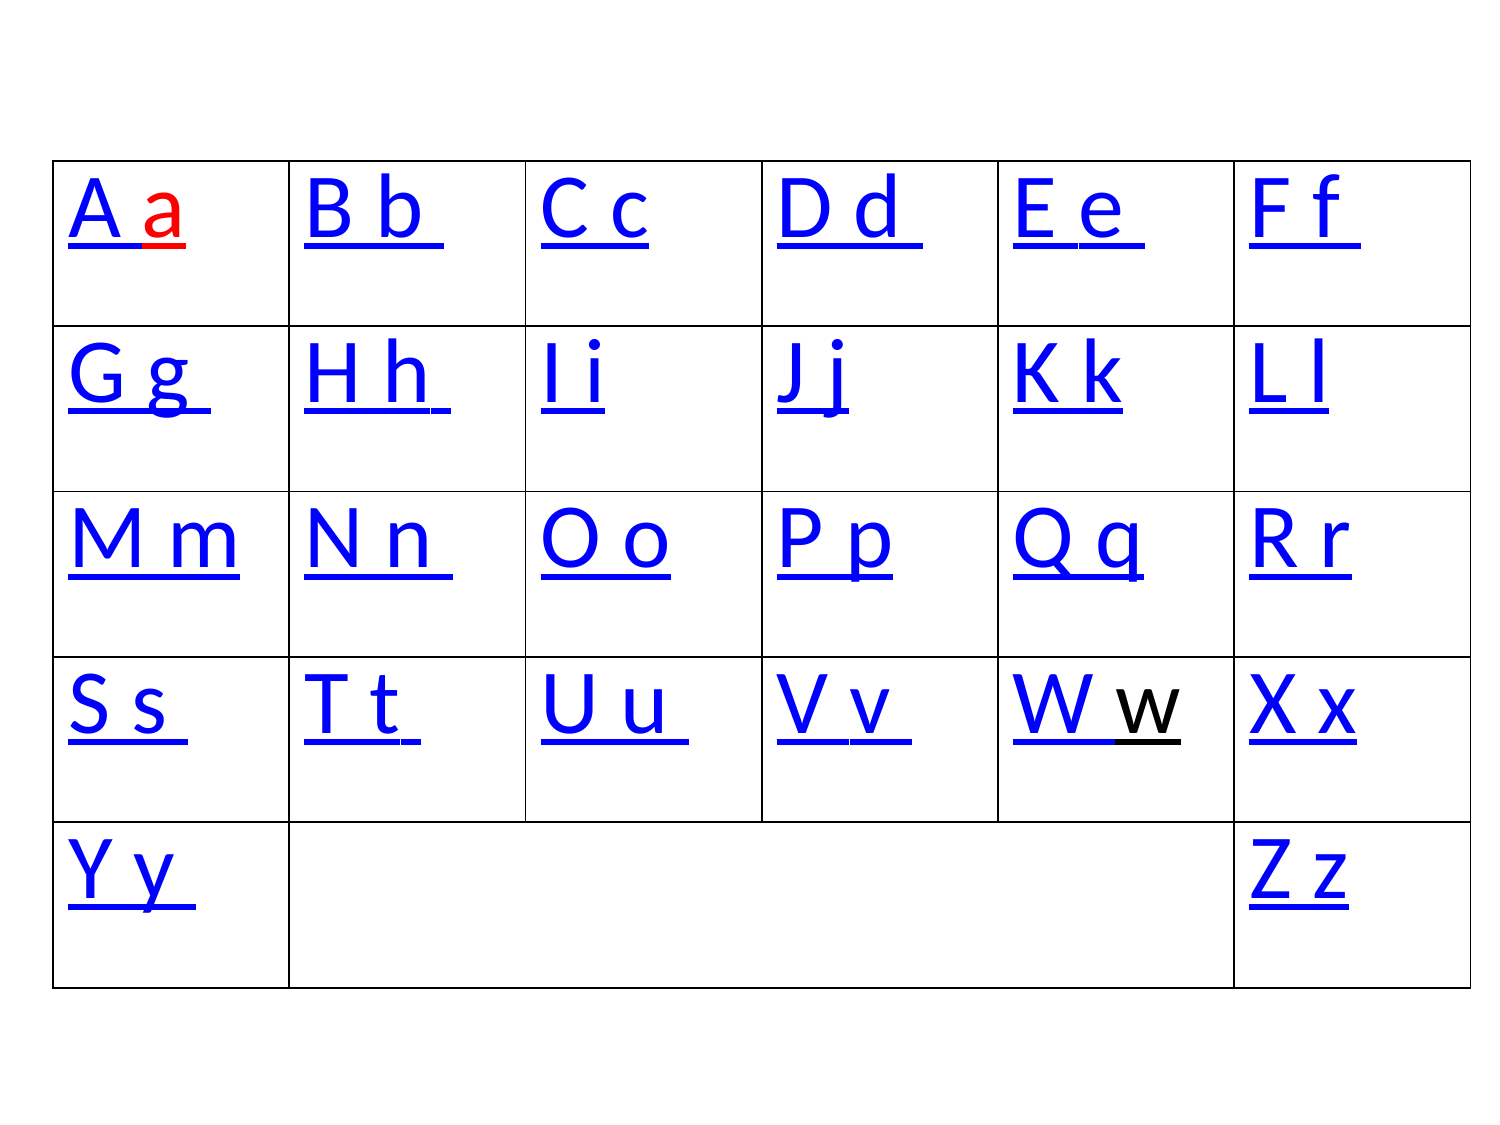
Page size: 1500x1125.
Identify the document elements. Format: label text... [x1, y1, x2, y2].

table_cell Q q [999, 492, 1233, 656]
table_cell T t [290, 658, 525, 821]
table_cell V v [763, 658, 997, 821]
table_cell [290, 823, 1233, 987]
table_header E e [999, 162, 1233, 325]
table_cell H h [290, 327, 525, 491]
table_cell X x [1235, 658, 1470, 821]
table_cell G g [54, 327, 288, 491]
table_cell O o [526, 492, 761, 656]
table_cell W w [999, 658, 1233, 821]
table_cell Y y [54, 823, 288, 987]
table_cell U u [526, 658, 761, 821]
table_header F f [1235, 162, 1470, 325]
table_cell Z z [1235, 823, 1470, 987]
table_header A a [54, 162, 288, 325]
table_cell P p [763, 492, 997, 656]
table_cell L l [1235, 327, 1470, 491]
table_header D d [763, 162, 997, 325]
table_cell I i [526, 327, 761, 491]
table_cell K k [999, 327, 1233, 491]
table_cell J j [763, 327, 997, 491]
table_cell R r [1235, 492, 1470, 656]
table_header B b [290, 162, 525, 325]
table_cell S s [54, 658, 288, 821]
table_cell M m [54, 492, 288, 656]
table_cell N n [290, 492, 525, 656]
table_header C c [526, 162, 761, 325]
